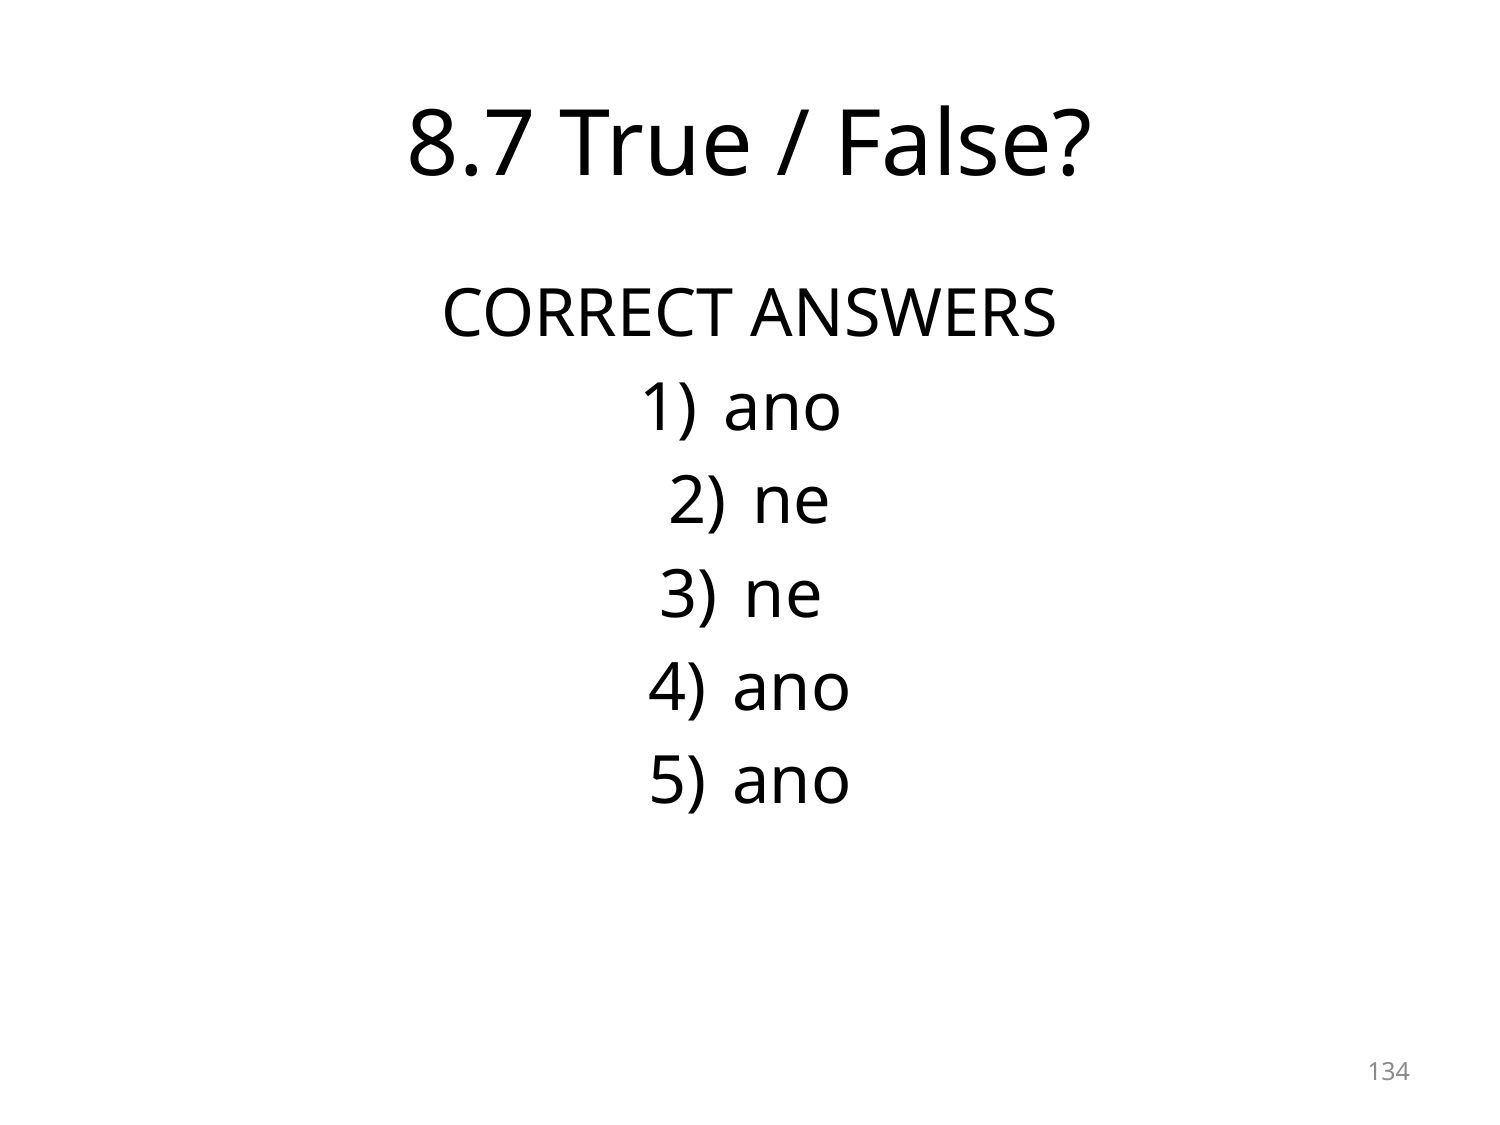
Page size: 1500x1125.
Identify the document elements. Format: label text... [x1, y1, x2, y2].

title 8.7 True / False? [75, 45, 1425, 233]
list CORRECT ANSWERS ano ne ne ano ano [75, 262, 1425, 1005]
slide_number 134 [1074, 1042, 1425, 1103]
